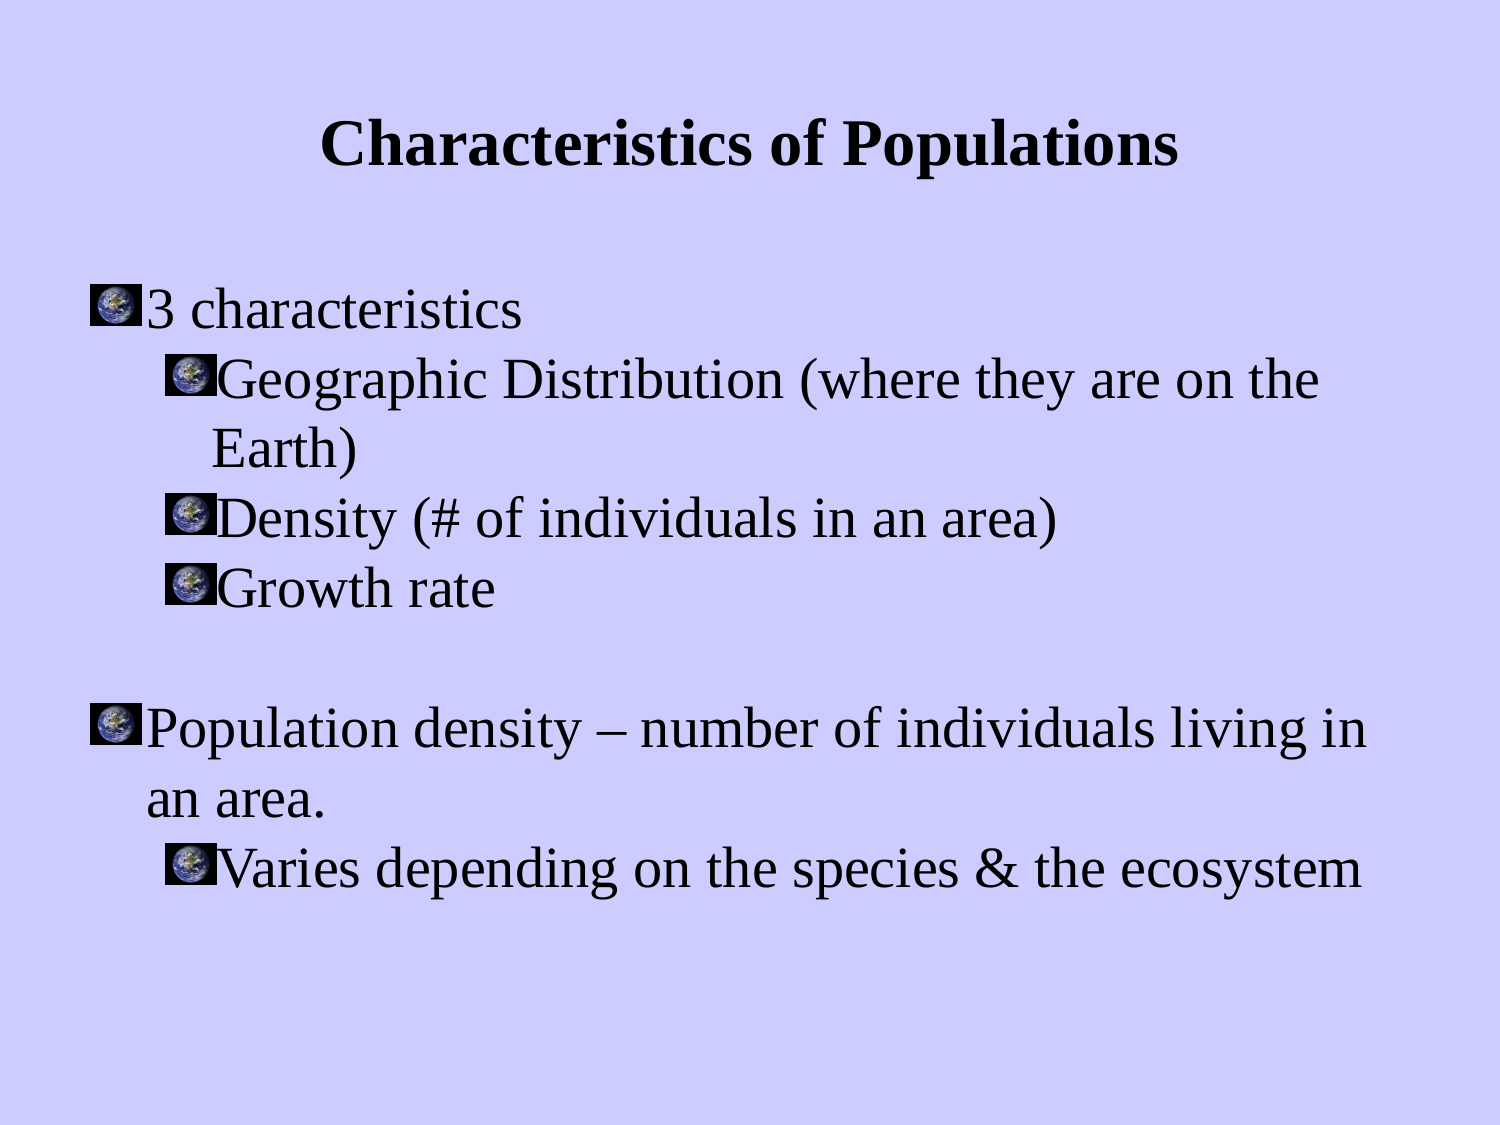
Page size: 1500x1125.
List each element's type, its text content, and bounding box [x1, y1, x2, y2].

list 3 characteristics Geographic Distribution (where they are on the Earth) Density (# of individuals in an area) Growth rate Population density – number of individuals living in an area. Varies depending on the species & the ecosystem [75, 262, 1425, 1005]
picture [165, 354, 206, 396]
picture [90, 703, 131, 745]
picture [165, 563, 206, 605]
title Characteristics of Populations [75, 45, 1425, 233]
picture [90, 284, 131, 326]
picture [165, 493, 206, 535]
picture [165, 843, 206, 885]
